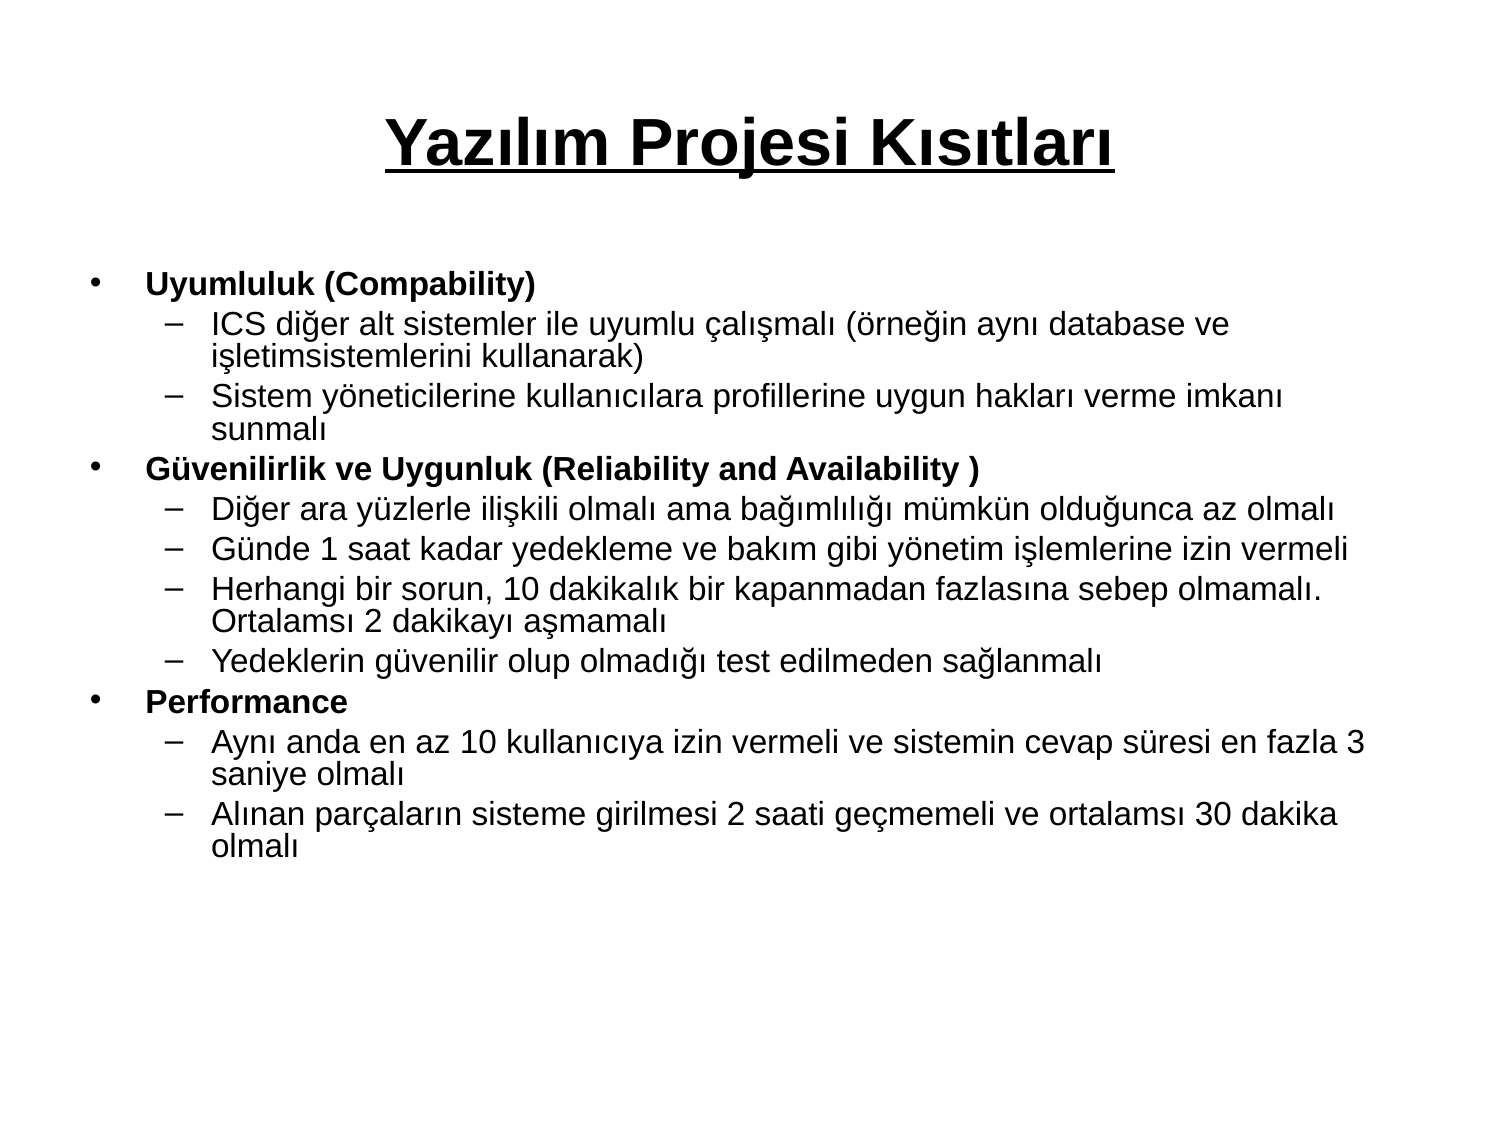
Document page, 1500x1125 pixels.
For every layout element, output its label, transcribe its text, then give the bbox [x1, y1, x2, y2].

list Uyumluluk (Compability) ICS diğer alt sistemler ile uyumlu çalışmalı (örneğin aynı database ve işletimsistemlerini kullanarak) Sistem yöneticilerine kullanıcılara profillerine uygun hakları verme imkanı sunmalı Güvenilirlik ve Uygunluk (Reliability and Availability ) Diğer ara yüzlerle ilişkili olmalı ama bağımlılığı mümkün olduğunca az olmalı Günde 1 saat kadar yedekleme ve bakım gibi yönetim işlemlerine izin vermeli Herhangi bir sorun, 10 dakikalık bir kapanmadan fazlasına sebep olmamalı. Ortalamsı 2 dakikayı aşmamalı Yedeklerin güvenilir olup olmadığı test edilmeden sağlanmalı Performance Aynı anda en az 10 kullanıcıya izin vermeli ve sistemin cevap süresi en fazla 3 saniye olmalı Alınan parçaların sisteme girilmesi 2 saati geçmemeli ve ortalamsı 30 dakika olmalı [74, 262, 1426, 1006]
title Yazılım Projesi Kısıtları [74, 44, 1426, 233]
